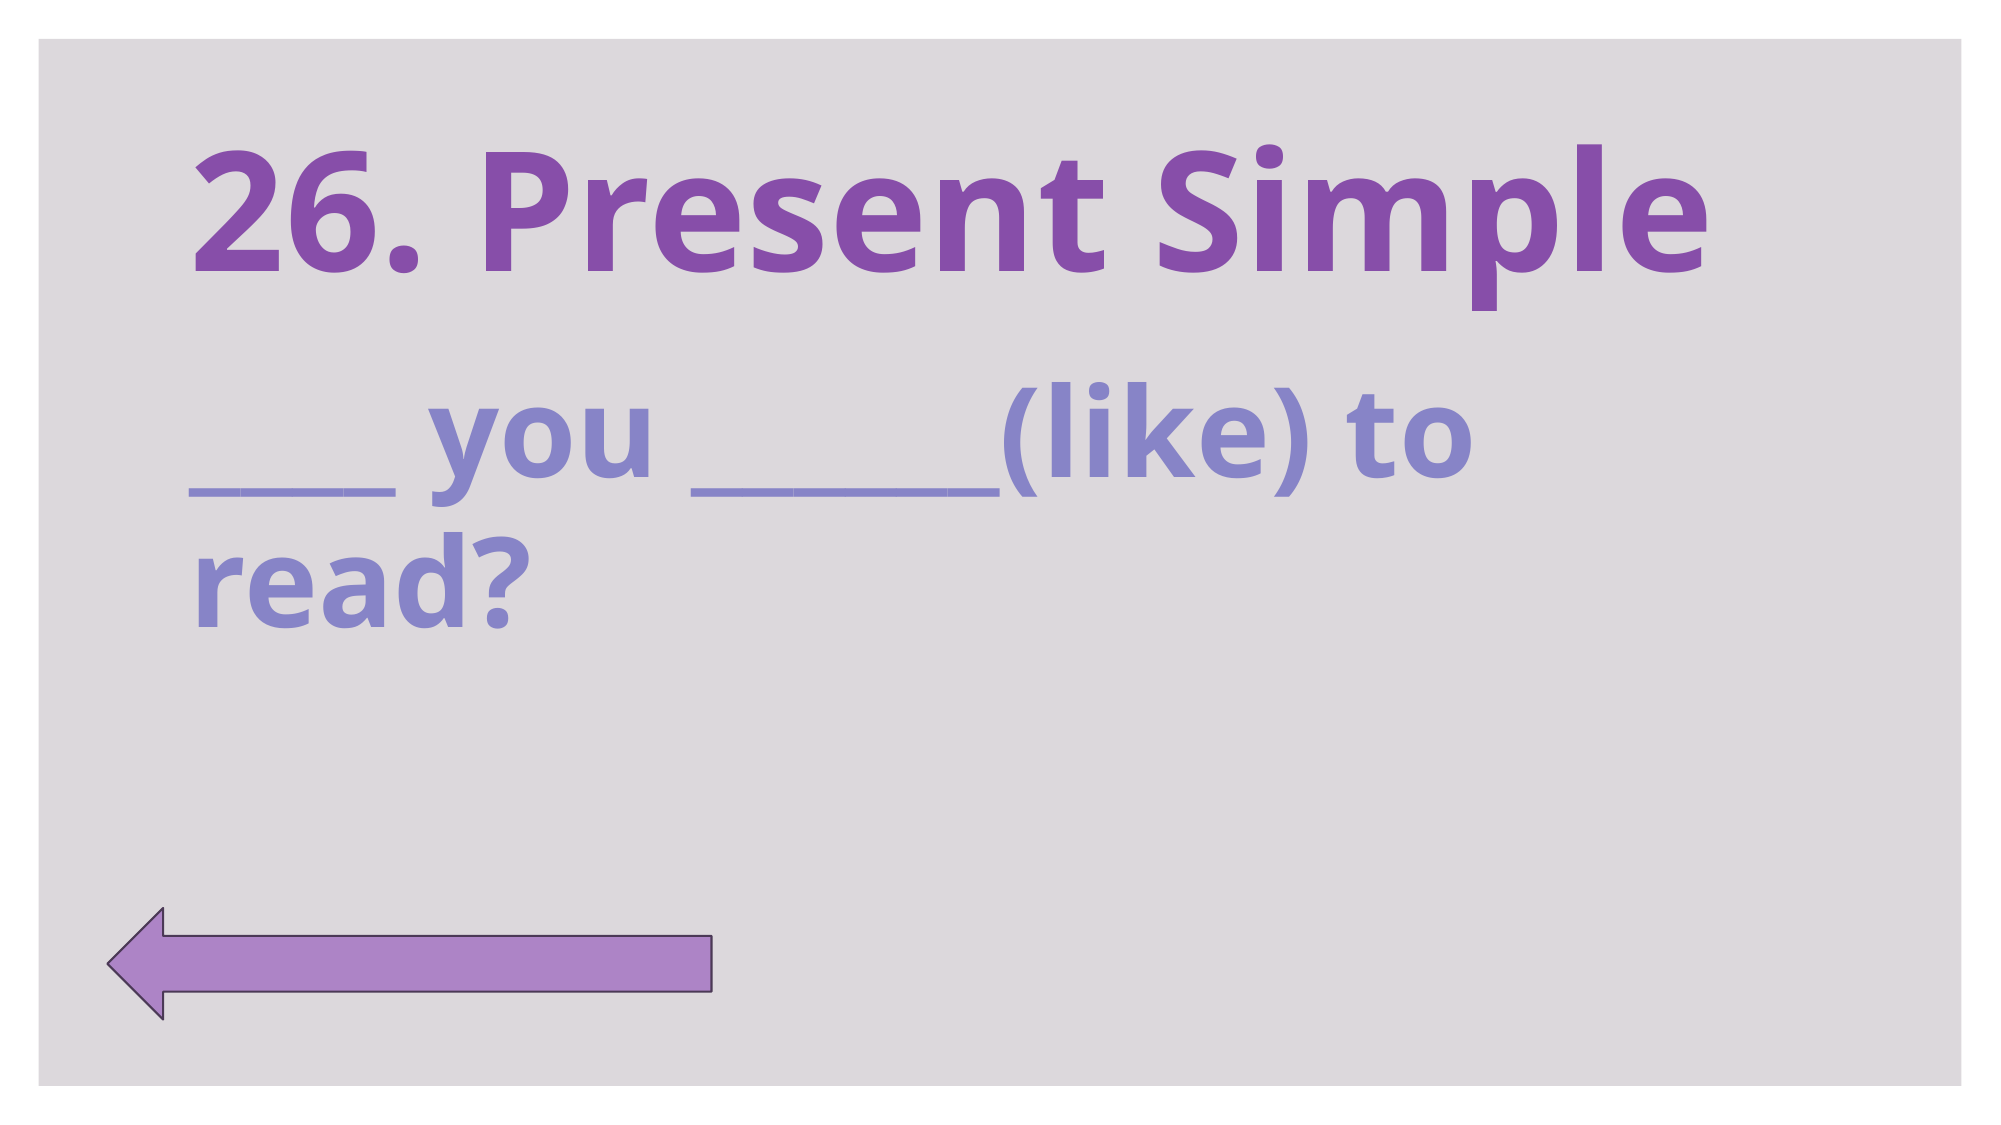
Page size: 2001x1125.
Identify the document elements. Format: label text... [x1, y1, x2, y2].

title 26. Present Simple [174, 105, 1825, 331]
list ____ you ______(like) to read? [174, 345, 1825, 990]
text_box [106, 907, 713, 1021]
